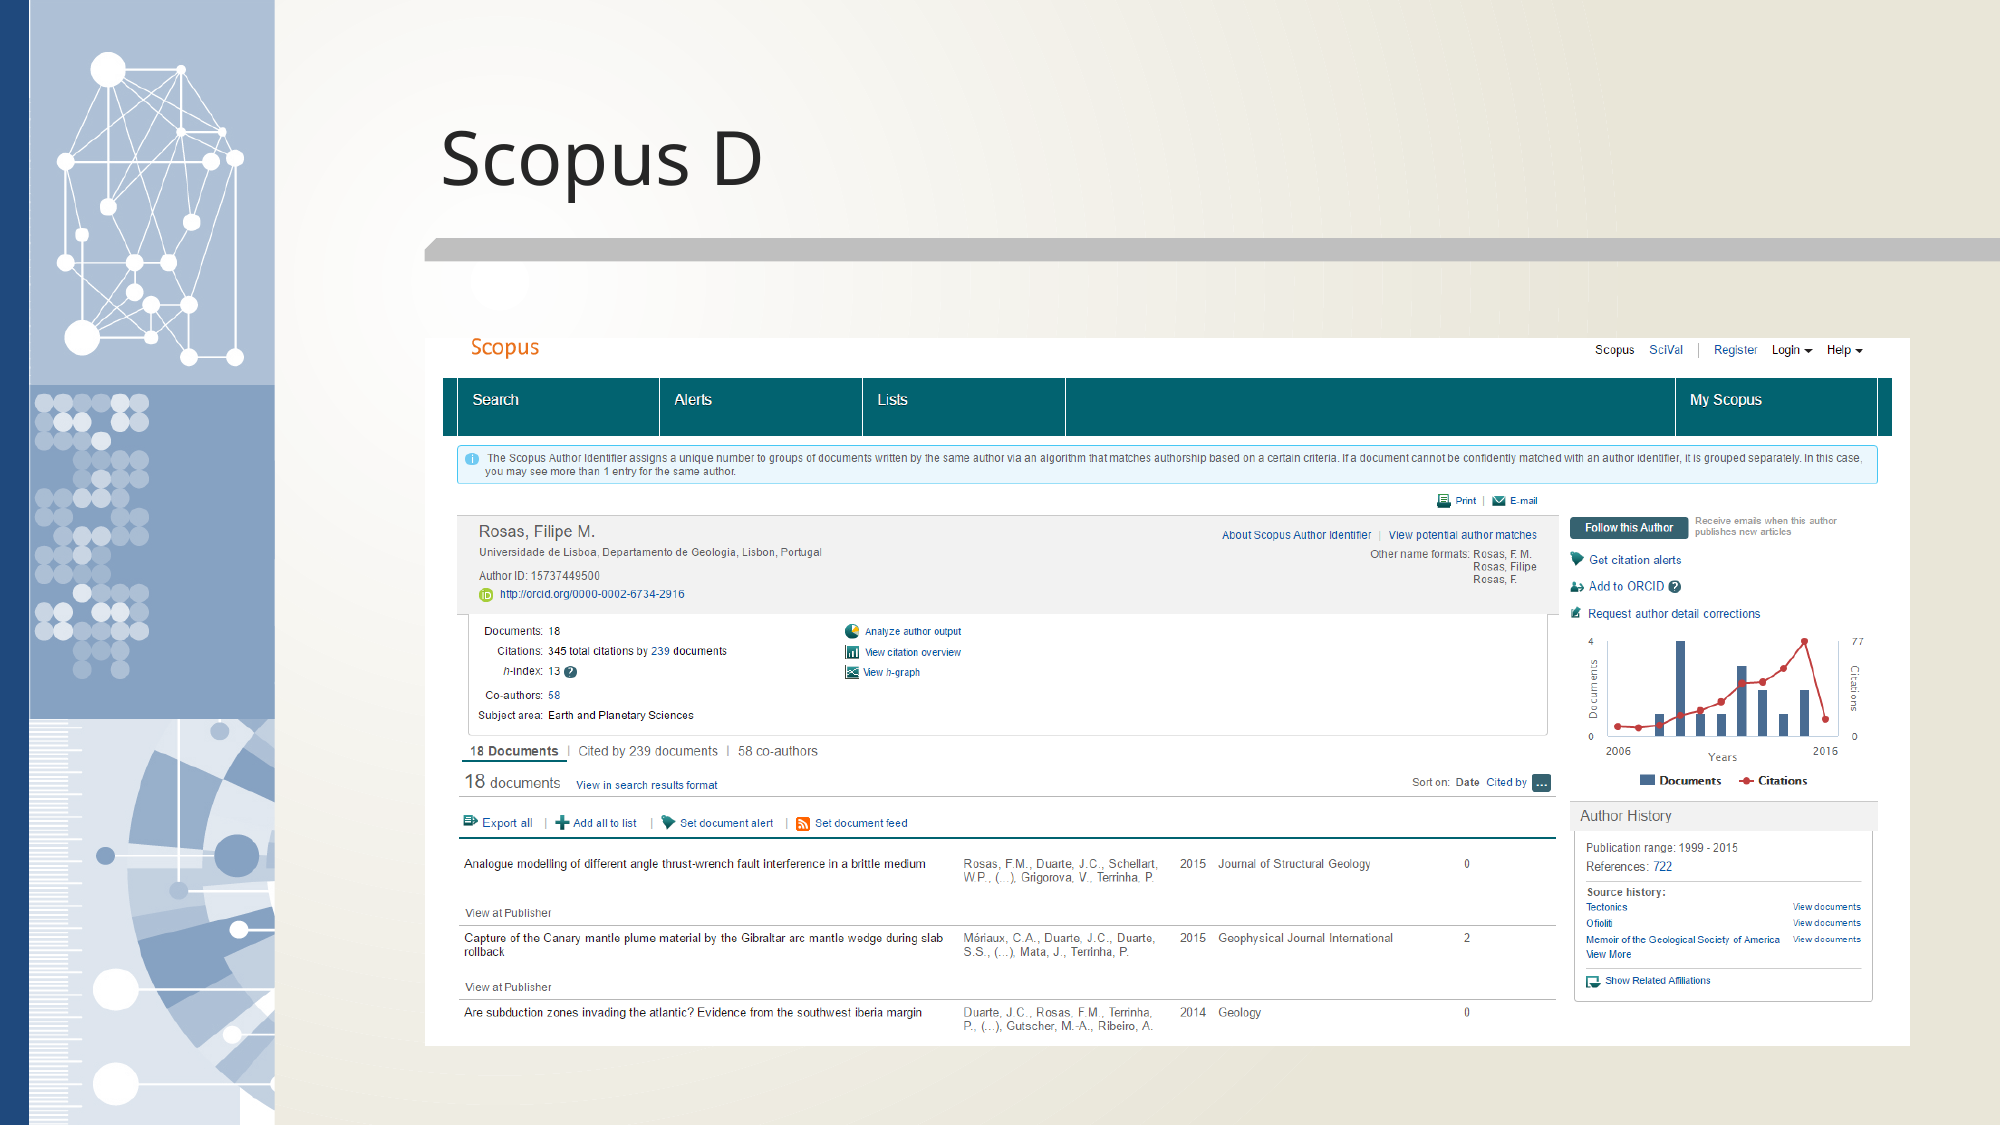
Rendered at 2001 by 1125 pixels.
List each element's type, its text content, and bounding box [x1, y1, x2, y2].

picture [425, 338, 1911, 1046]
title Scopus D [425, 102, 1888, 313]
